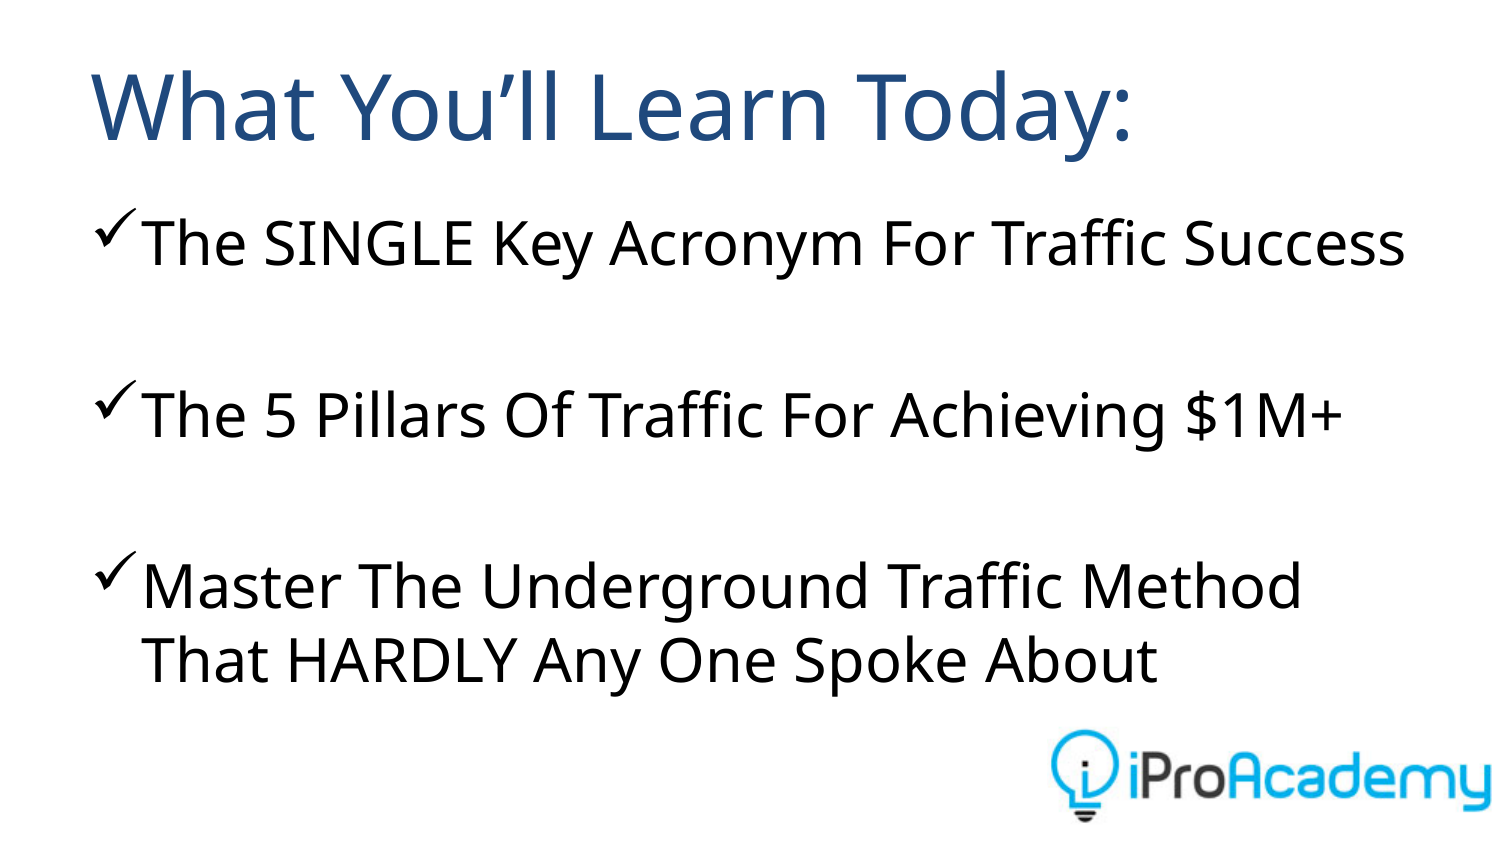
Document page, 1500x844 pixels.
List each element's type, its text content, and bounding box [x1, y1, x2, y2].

picture [1047, 715, 1499, 841]
title What You’ll Learn Today: [75, 33, 1425, 175]
list The SINGLE Key Acronym For Traffic Success The 5 Pillars Of Traffic For Achieving $1M+ Master The Underground Traffic Method That HARDLY Any One Spoke About [75, 196, 1425, 754]
